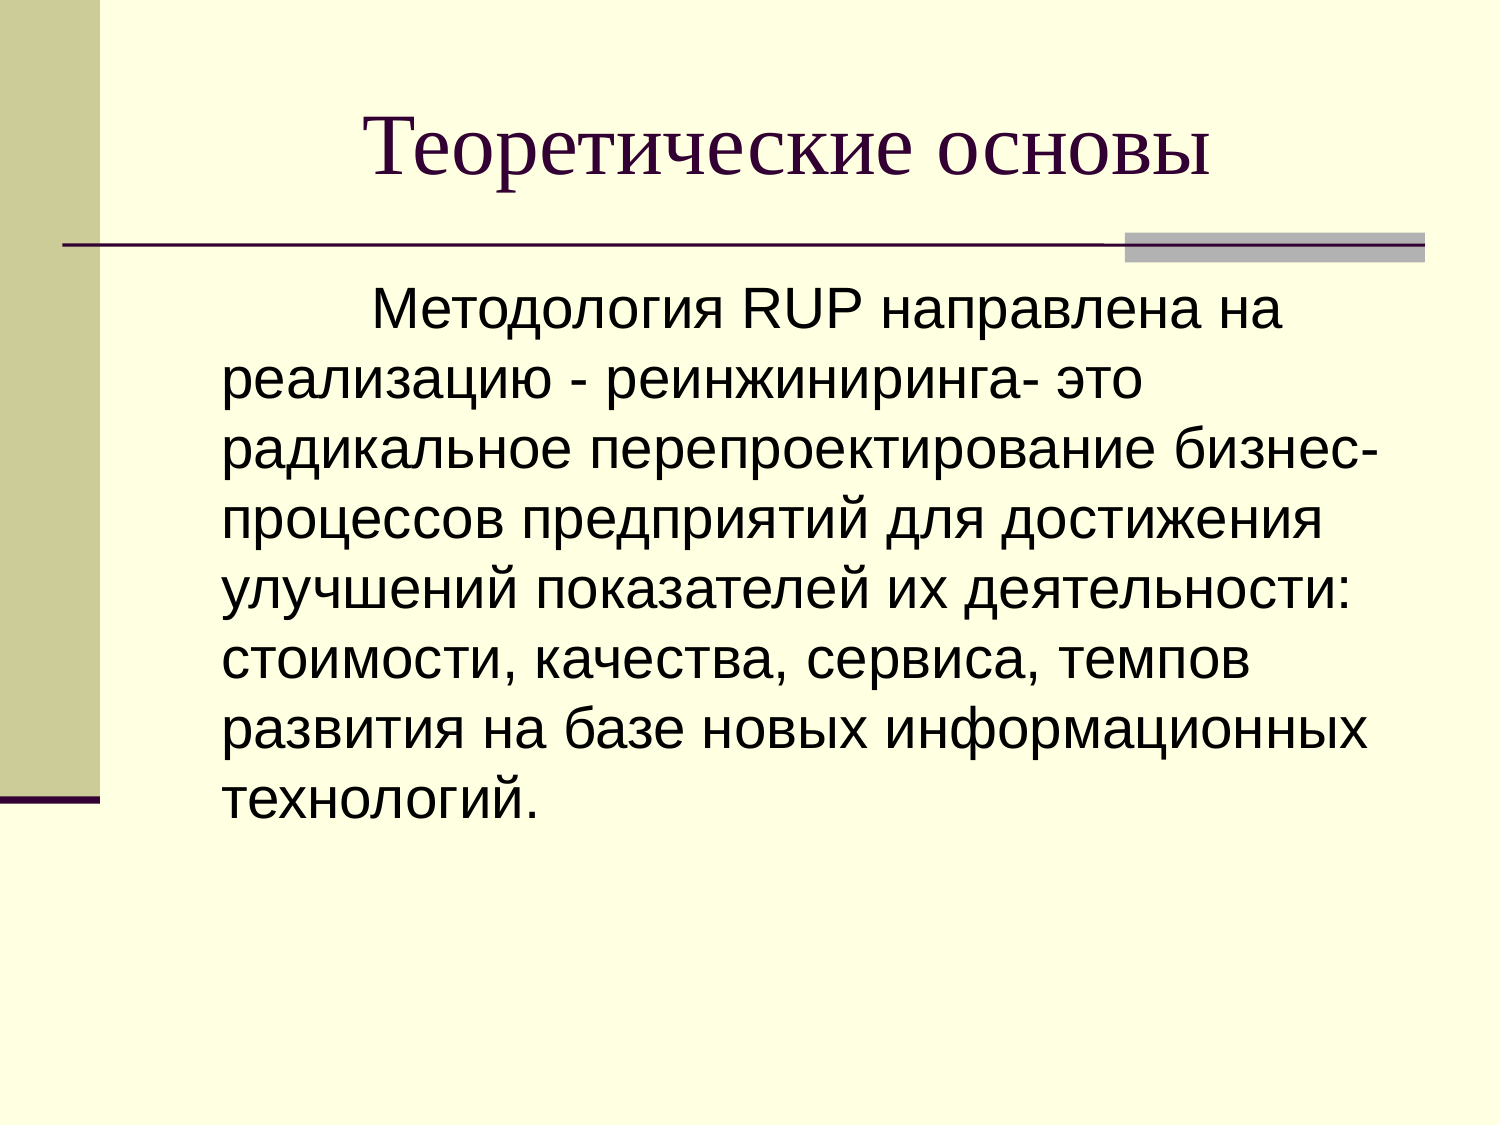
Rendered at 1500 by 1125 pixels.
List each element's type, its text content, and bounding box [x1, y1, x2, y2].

title Теоретические основы [150, 45, 1425, 234]
list Методология RUP направлена на реализацию - реинжиниринга- это радикальное перепроектирование бизнес-процессов предприятий для достижения улучшений показателей их деятельности: стоимости, качества, сервиса, темпов развития на базе новых информационных технологий. [150, 262, 1425, 1006]
